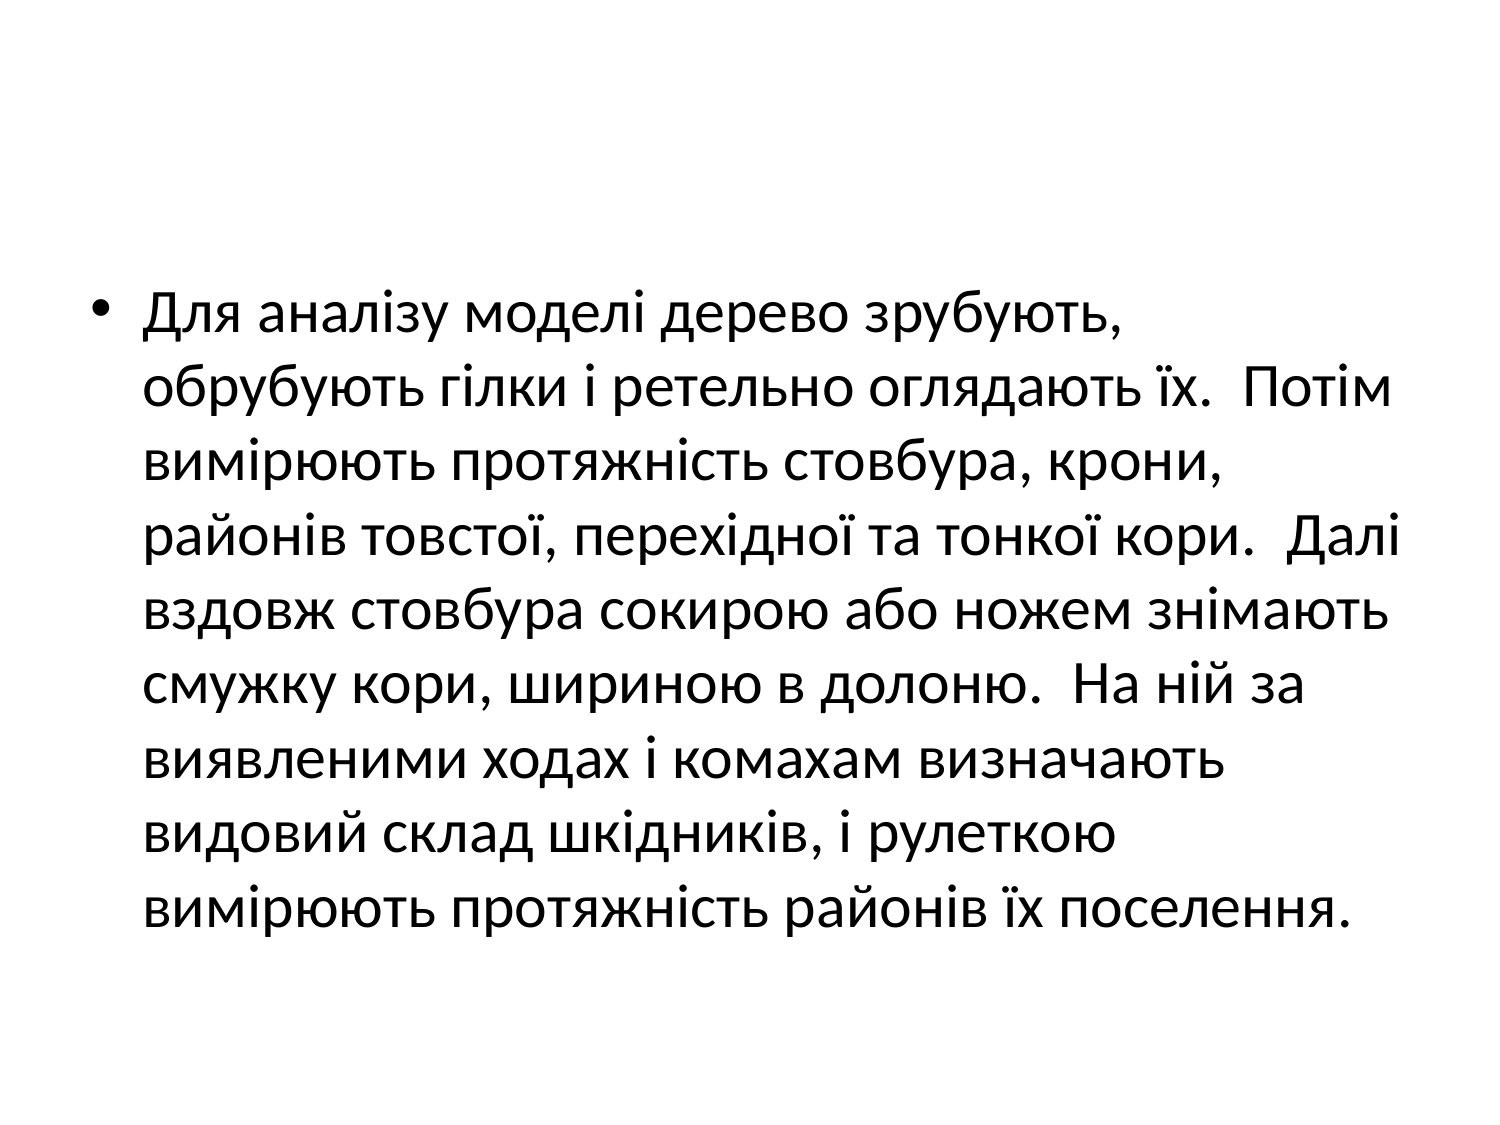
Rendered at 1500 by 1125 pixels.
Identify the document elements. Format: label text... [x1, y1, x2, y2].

list Для аналізу моделі дерево зрубують, обрубують гілки і ретельно оглядають їх. Потім вимірюють протяжність стовбура, крони, районів товстої, перехідної та тонкої кори. Далі вздовж стовбура сокирою або ножем знімають смужку кори, шириною в долоню. На ній за виявленими ходах і комахам визначають видовий склад шкідників, і рулеткою вимірюють протяжність районів їх поселення. [75, 262, 1425, 1005]
